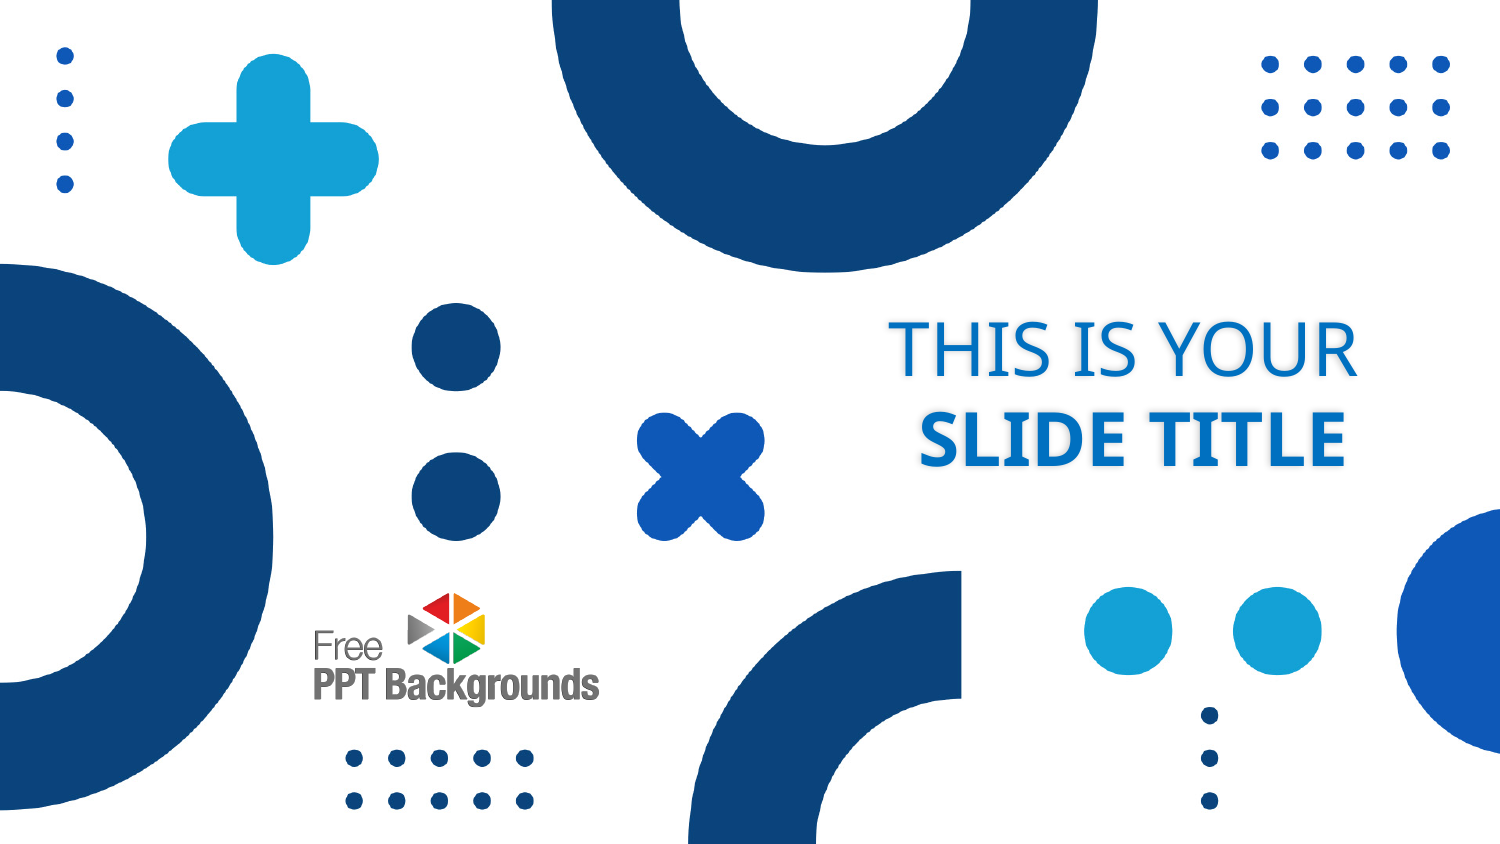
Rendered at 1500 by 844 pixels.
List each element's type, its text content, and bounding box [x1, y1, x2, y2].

title THIS IS YOUR SLIDE TITLE [863, 223, 1404, 559]
picture [0, 0, 1500, 844]
